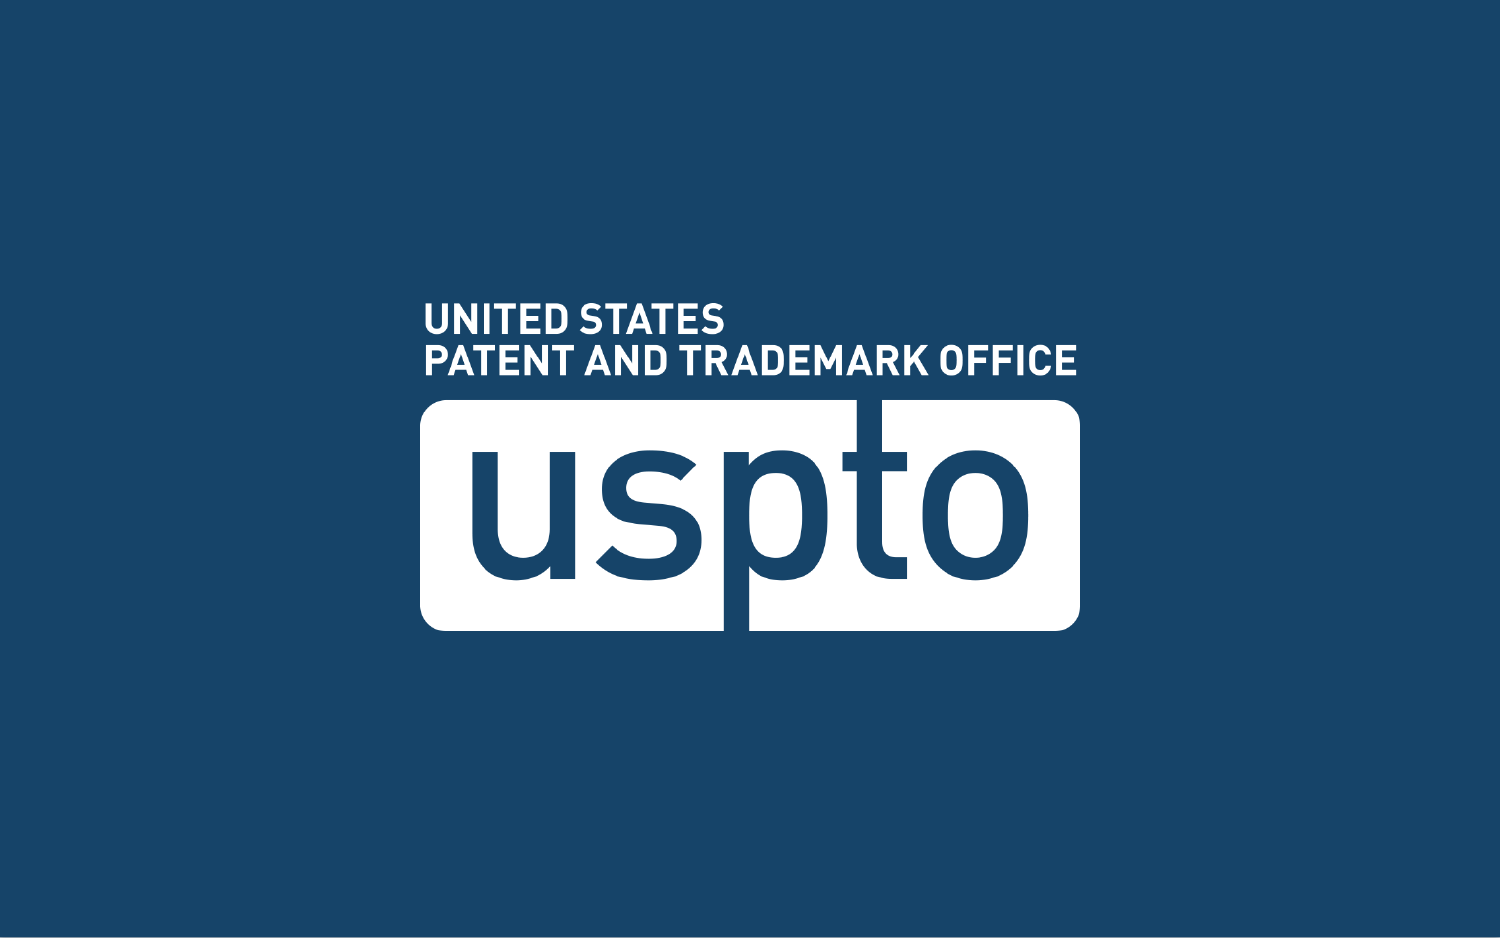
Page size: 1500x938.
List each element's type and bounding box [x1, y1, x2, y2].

picture [420, 303, 1080, 631]
